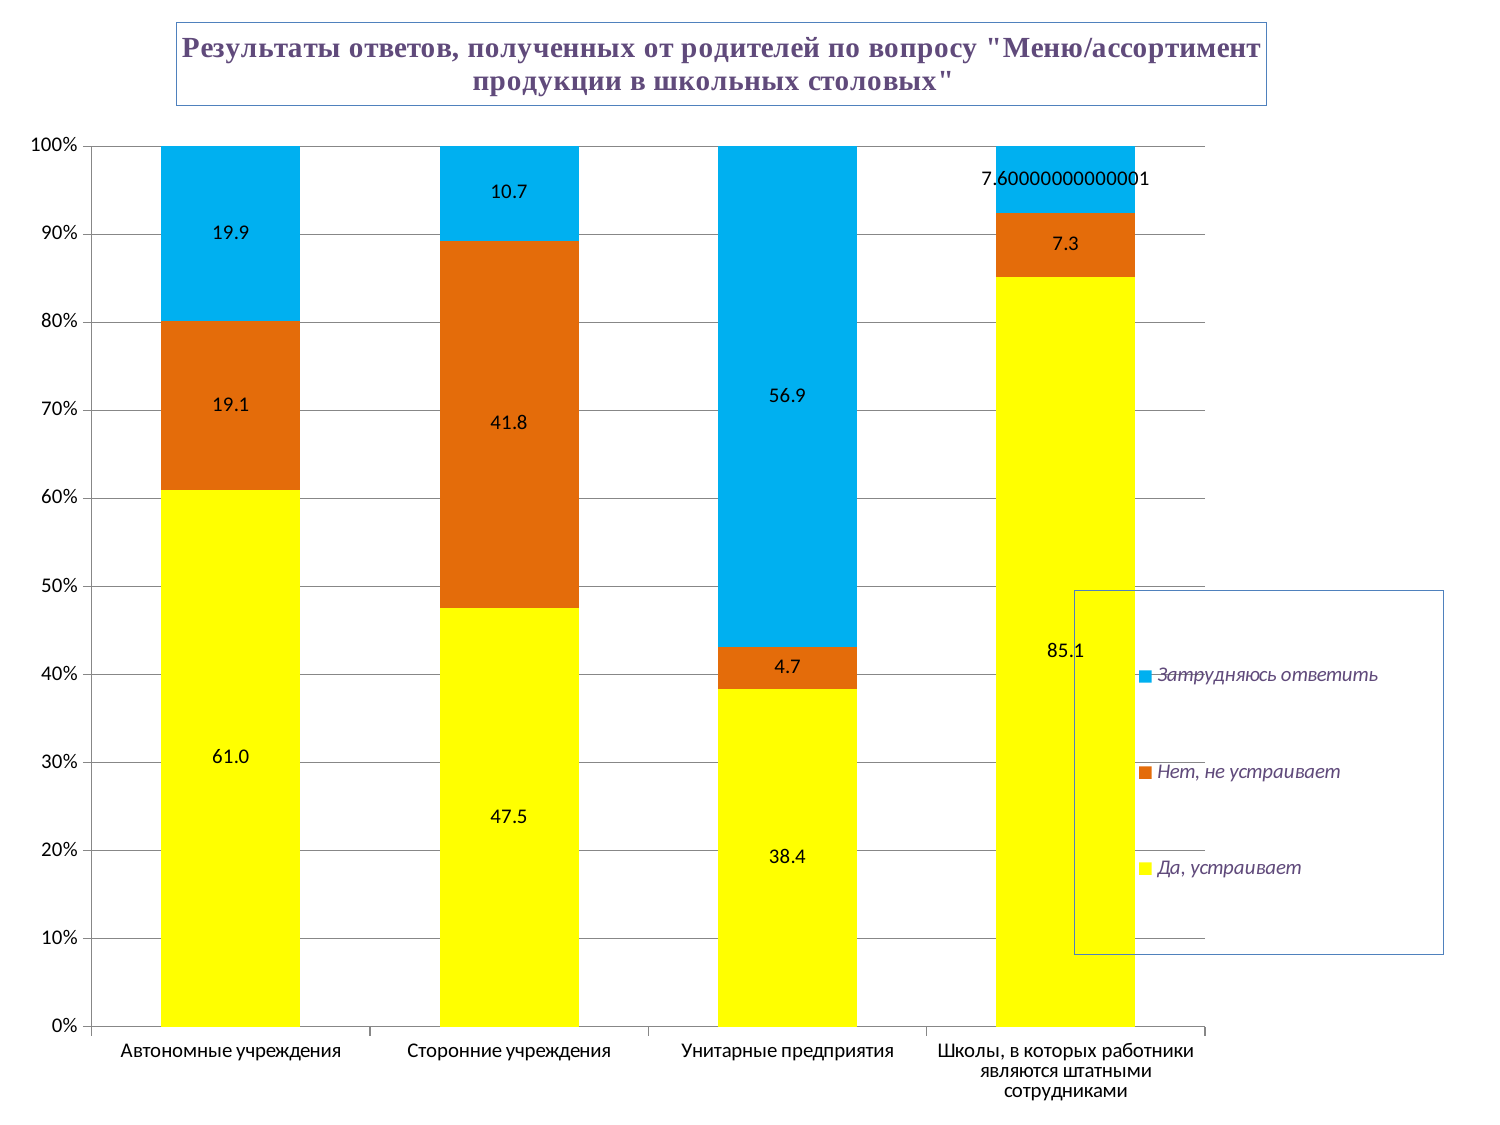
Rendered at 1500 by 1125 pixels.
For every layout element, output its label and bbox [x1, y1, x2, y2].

chart [0, 0, 1500, 1125]
